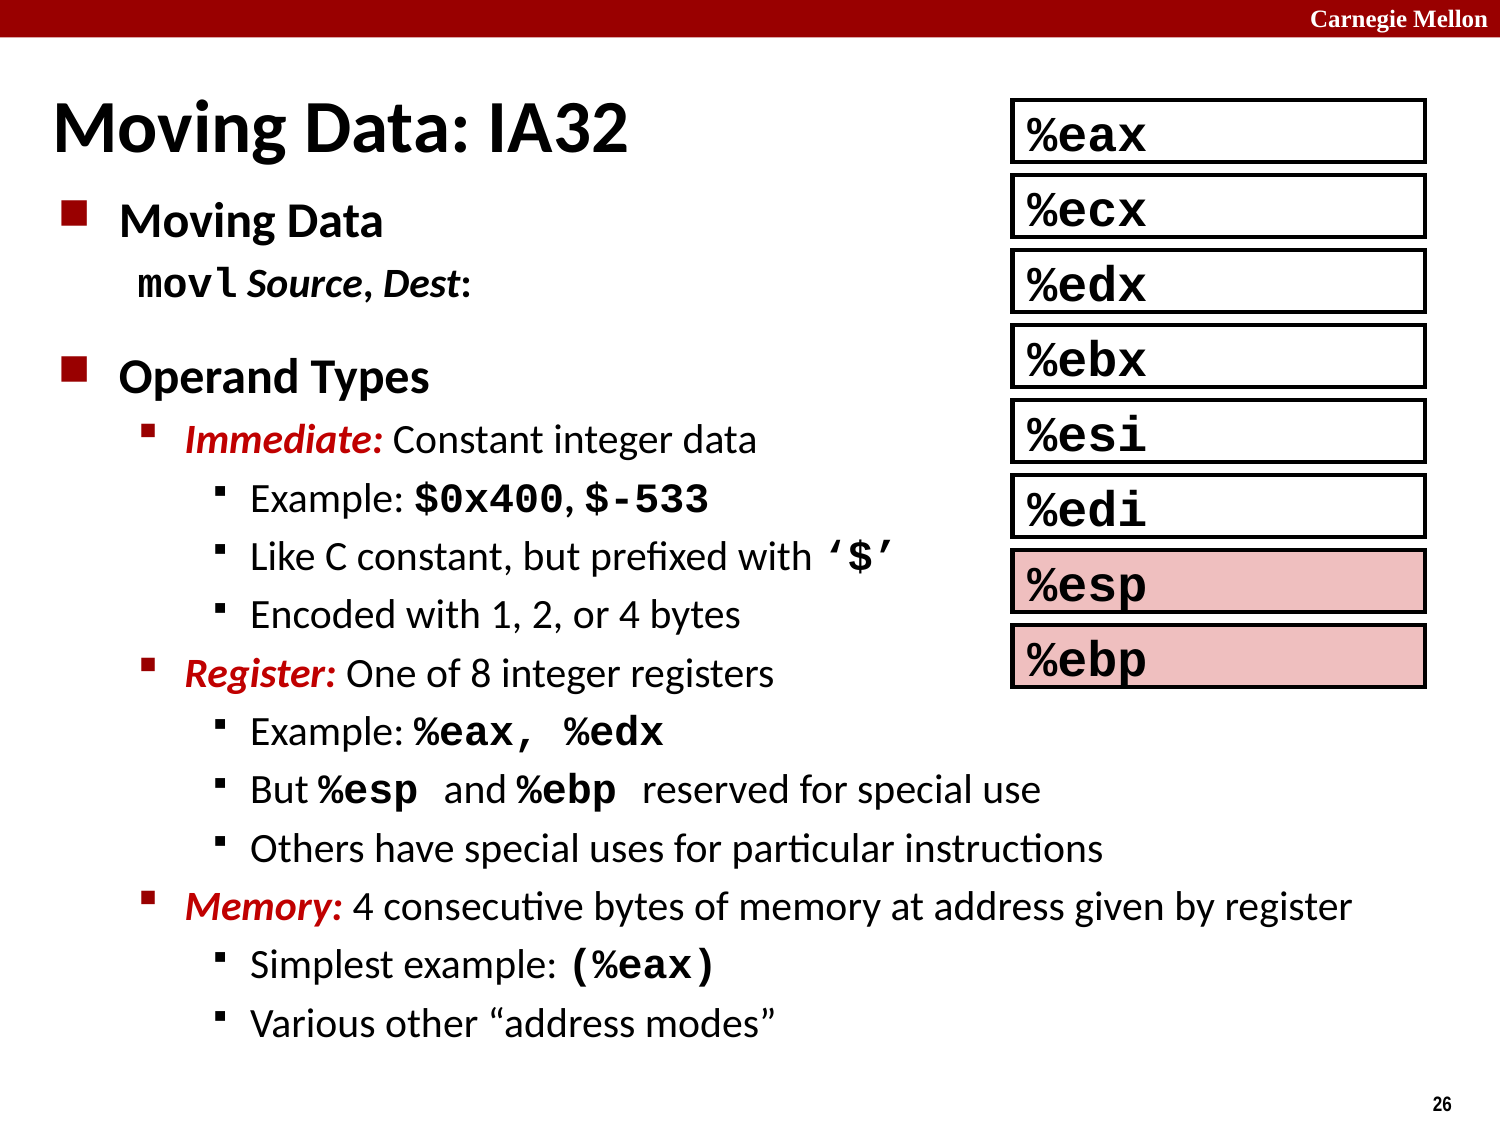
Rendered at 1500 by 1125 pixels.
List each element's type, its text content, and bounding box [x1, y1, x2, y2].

list Moving Data movl Source, Dest: Operand Types Immediate: Constant integer data Example: $0x400, $-533 Like C constant, but prefixed with ‘$’ Encoded with 1, 2, or 4 bytes Register: One of 8 integer registers Example: %eax, %edx But %esp and %ebp reserved for special use Others have special uses for particular instructions Memory: 4 consecutive bytes of memory at address given by register Simplest example: (%eax) Various other “address modes” [47, 180, 1426, 1038]
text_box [1012, 99, 1426, 688]
title Moving Data: IA32 [37, 74, 947, 170]
